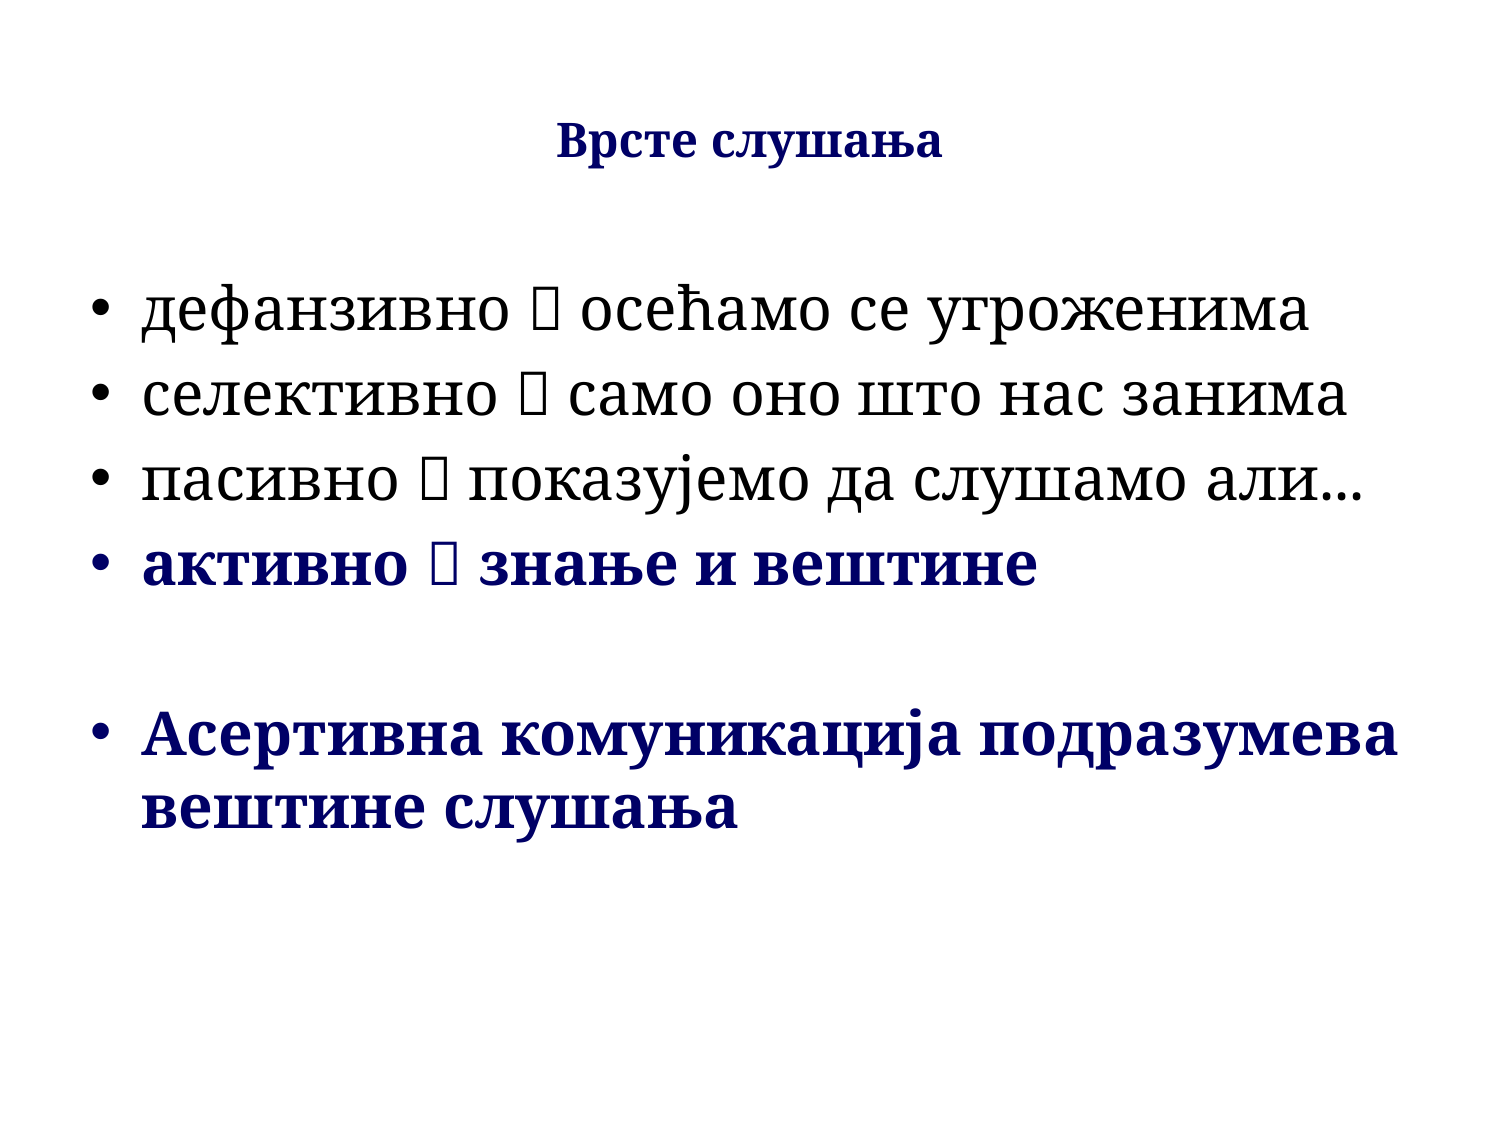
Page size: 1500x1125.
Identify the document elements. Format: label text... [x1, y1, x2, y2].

title Врсте слушања [75, 45, 1425, 233]
list дефанзивно  осећамо се угроженима селективно  само оно што нас занима пасивно  показујемо да слушамо али... активно  знање и вештине Асертивна комуникација подразумева вештине слушања [75, 262, 1425, 1005]
